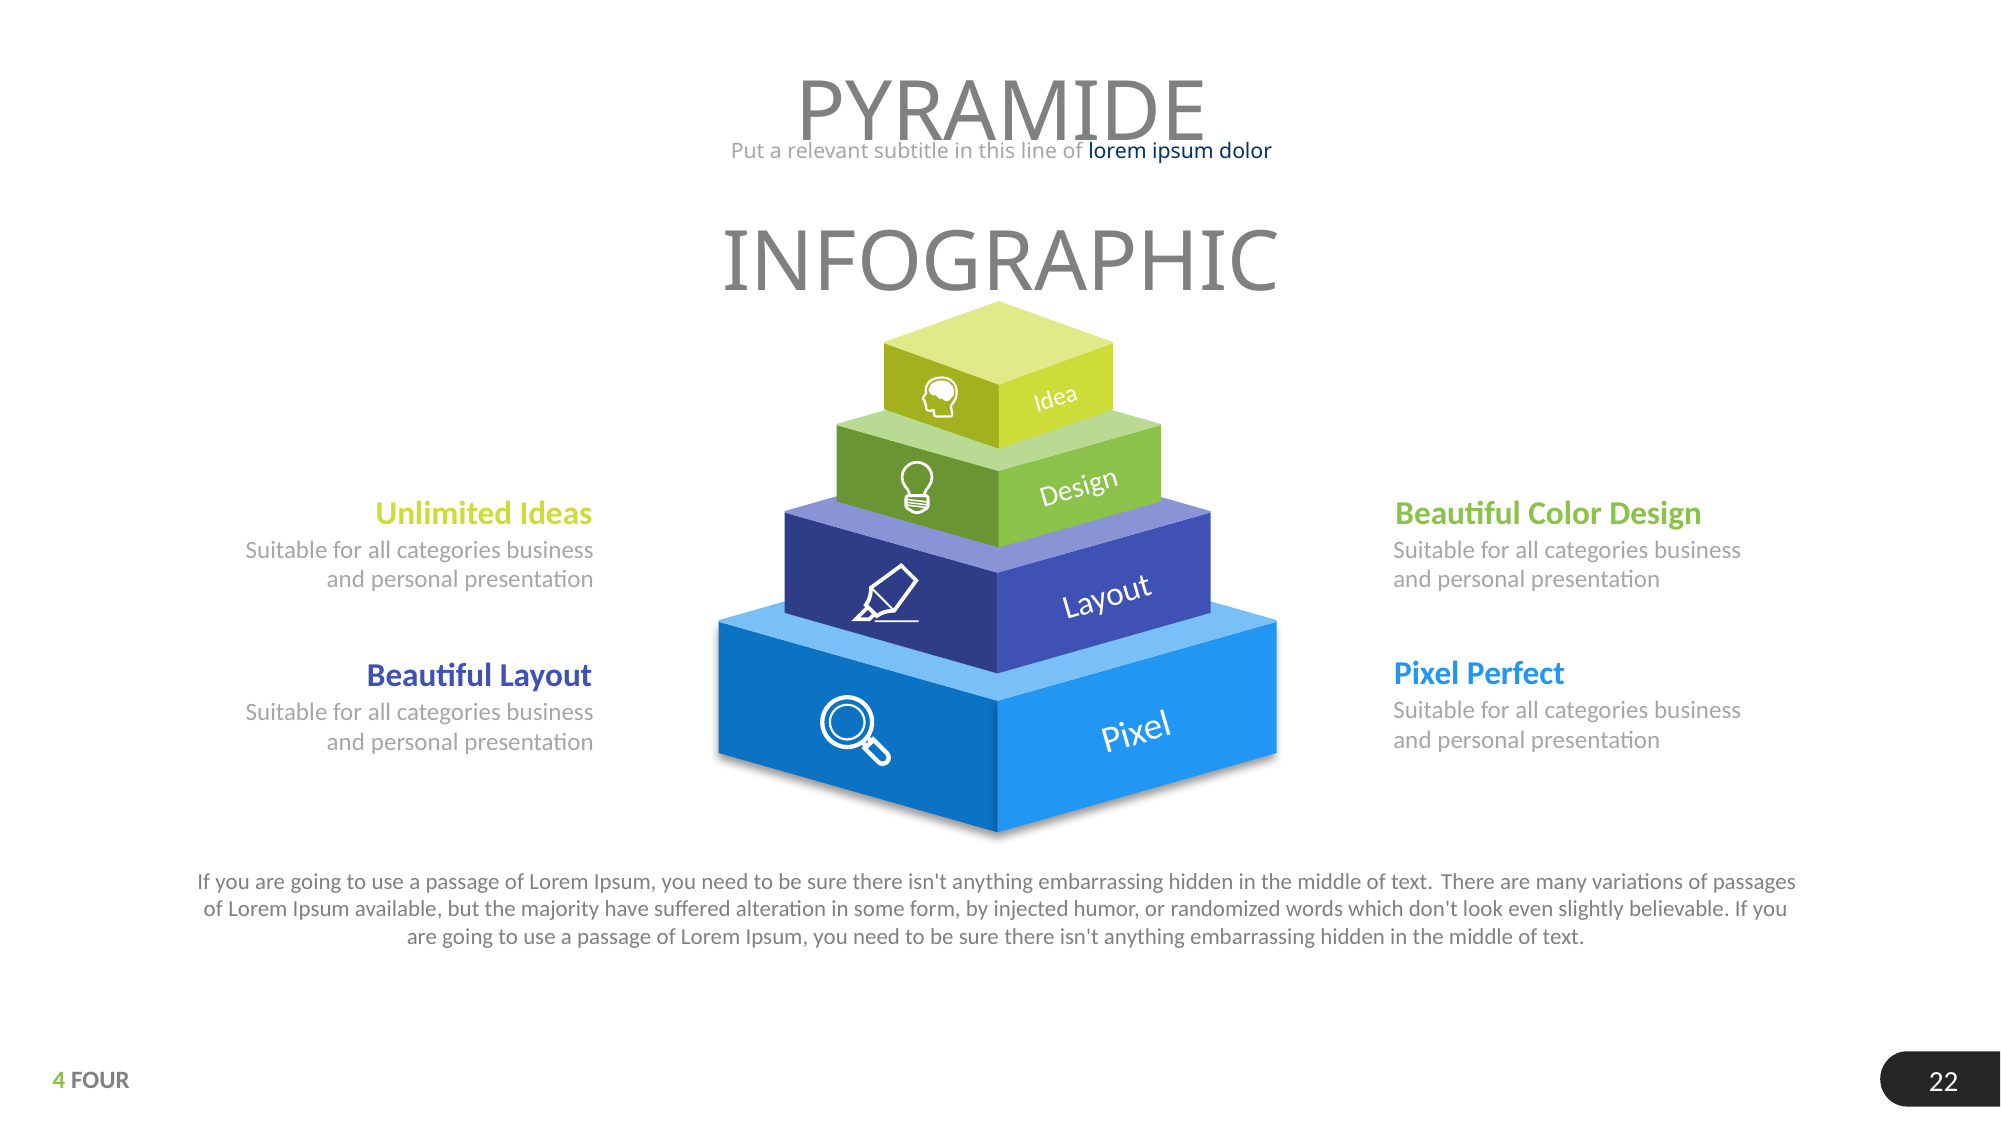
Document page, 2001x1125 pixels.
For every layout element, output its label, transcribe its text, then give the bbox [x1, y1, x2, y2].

text_box If you are going to use a passage of Lorem Ipsum, you need to be sure there isn't anything embarrassing hidden in the middle of text. There are many variations of passages of Lorem Ipsum available, but the majority have suffered alteration in some form, by injected humor, or randomized words which don't look even slightly believable. If you are going to use a passage of Lorem Ipsum, you need to be sure there isn't anything embarrassing hidden in the middle of text. [171, 858, 1832, 955]
text_box Suitable for all categories business and personal presentation [1378, 686, 1773, 761]
text_box Beautiful Color Design [1380, 483, 1718, 525]
text_box Put a relevant subtitle in this line of lorem ipsum dolor [713, 118, 1290, 182]
text_box Pixel Perfect [1379, 644, 1581, 686]
text_box Beautiful Layout [351, 645, 608, 687]
text_box Suitable for all categories business and personal presentation [1378, 525, 1773, 601]
text_box PYRAMIDE INFOGRAPHIC [663, 0, 1340, 315]
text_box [921, 376, 958, 418]
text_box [820, 695, 891, 766]
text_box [718, 300, 1277, 833]
text_box Unlimited Ideas [360, 483, 608, 525]
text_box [851, 563, 919, 623]
text_box 22 [1867, 1055, 2000, 1105]
text_box Suitable for all categories business and personal presentation [227, 525, 609, 601]
text_box Suitable for all categories business and personal presentation [227, 687, 609, 763]
